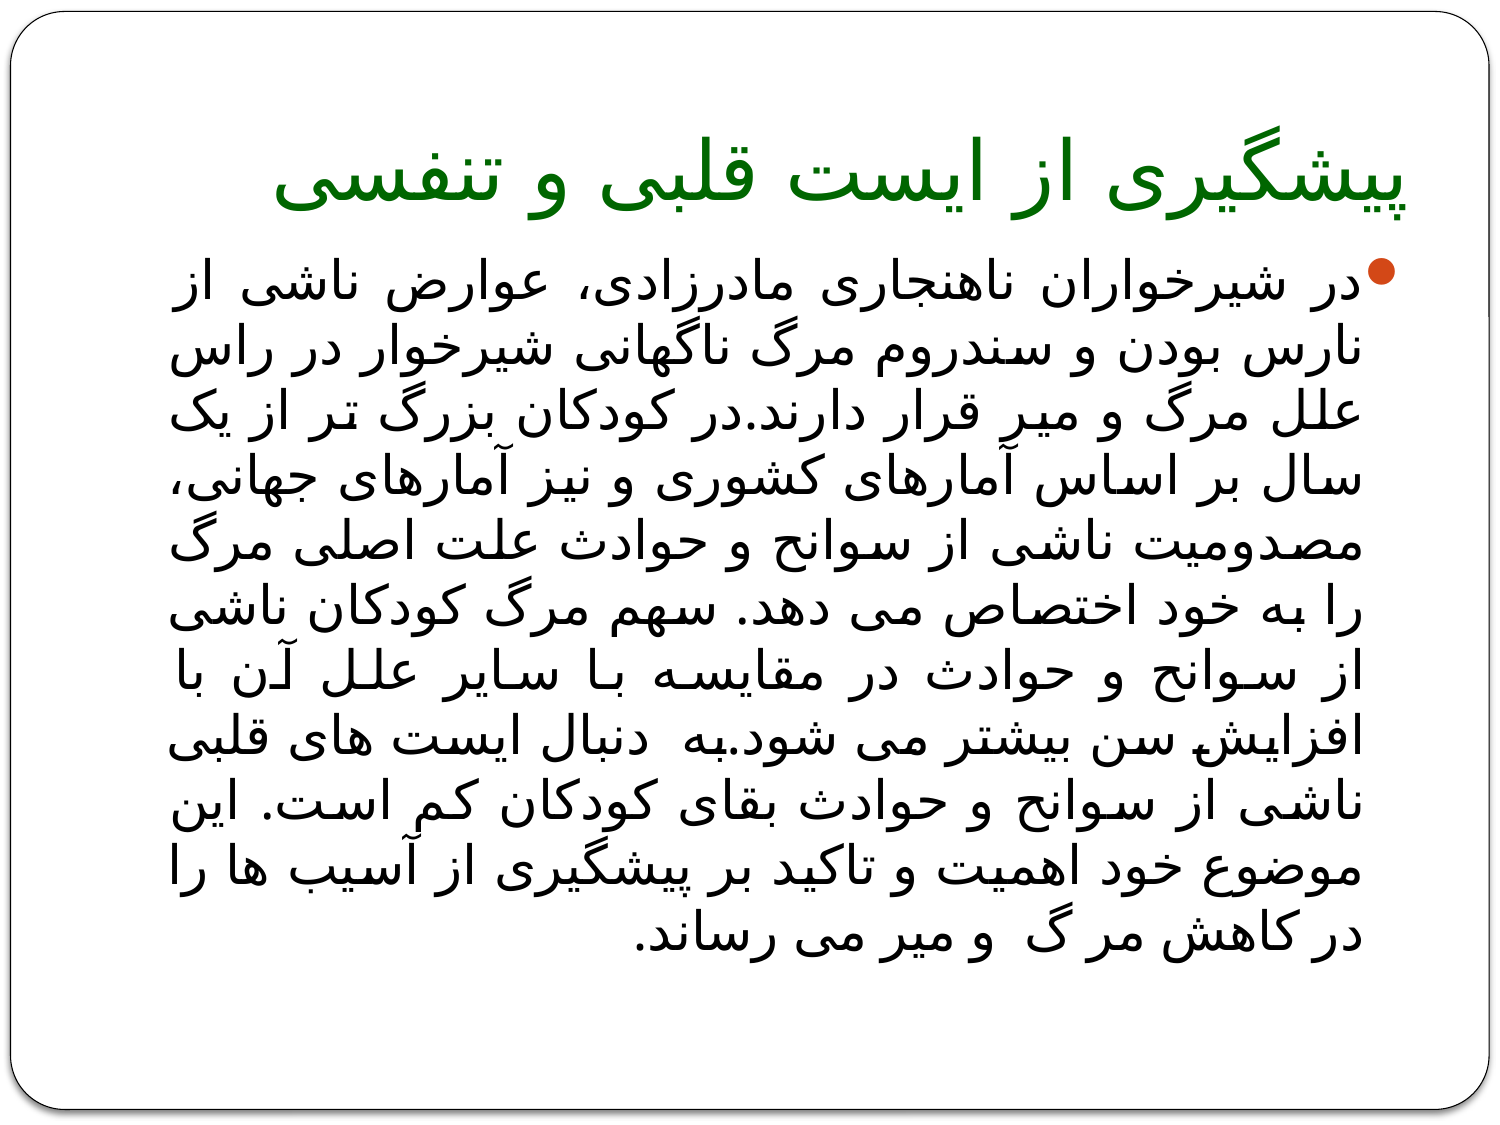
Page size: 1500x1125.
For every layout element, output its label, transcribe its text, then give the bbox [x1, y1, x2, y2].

title پیشگیری از ایست قلبی و تنفسی [150, 45, 1425, 233]
list در شیرخواران ناهنجاری مادرزادی، عوارض ناشی از نارس بودن و سندروم مرگ ناگهانی شیرخوار در راس علل مرگ و میر قرار دارند.در کودکان بزرگ تر از یک سال بر اساس آمارهای کشوری و نیز آمارهای جهانی، مصدومیت ناشی از سوانح و حوادث علت اصلی مرگ را به خود اختصاص می دهد. سهم مرگ کودکان ناشی از سوانح و حوادث در مقایسه با سایر علل آن با افزایش سن بیشتر می شود.به دنبال ایست های قلبی ناشی از سوانح و حوادث بقای کودکان کم است. این موضوع خود اهمیت و تاکید بر پیشگیری از آسیب ها را در کاهش مر گ و میر می رساند. [150, 237, 1425, 988]
